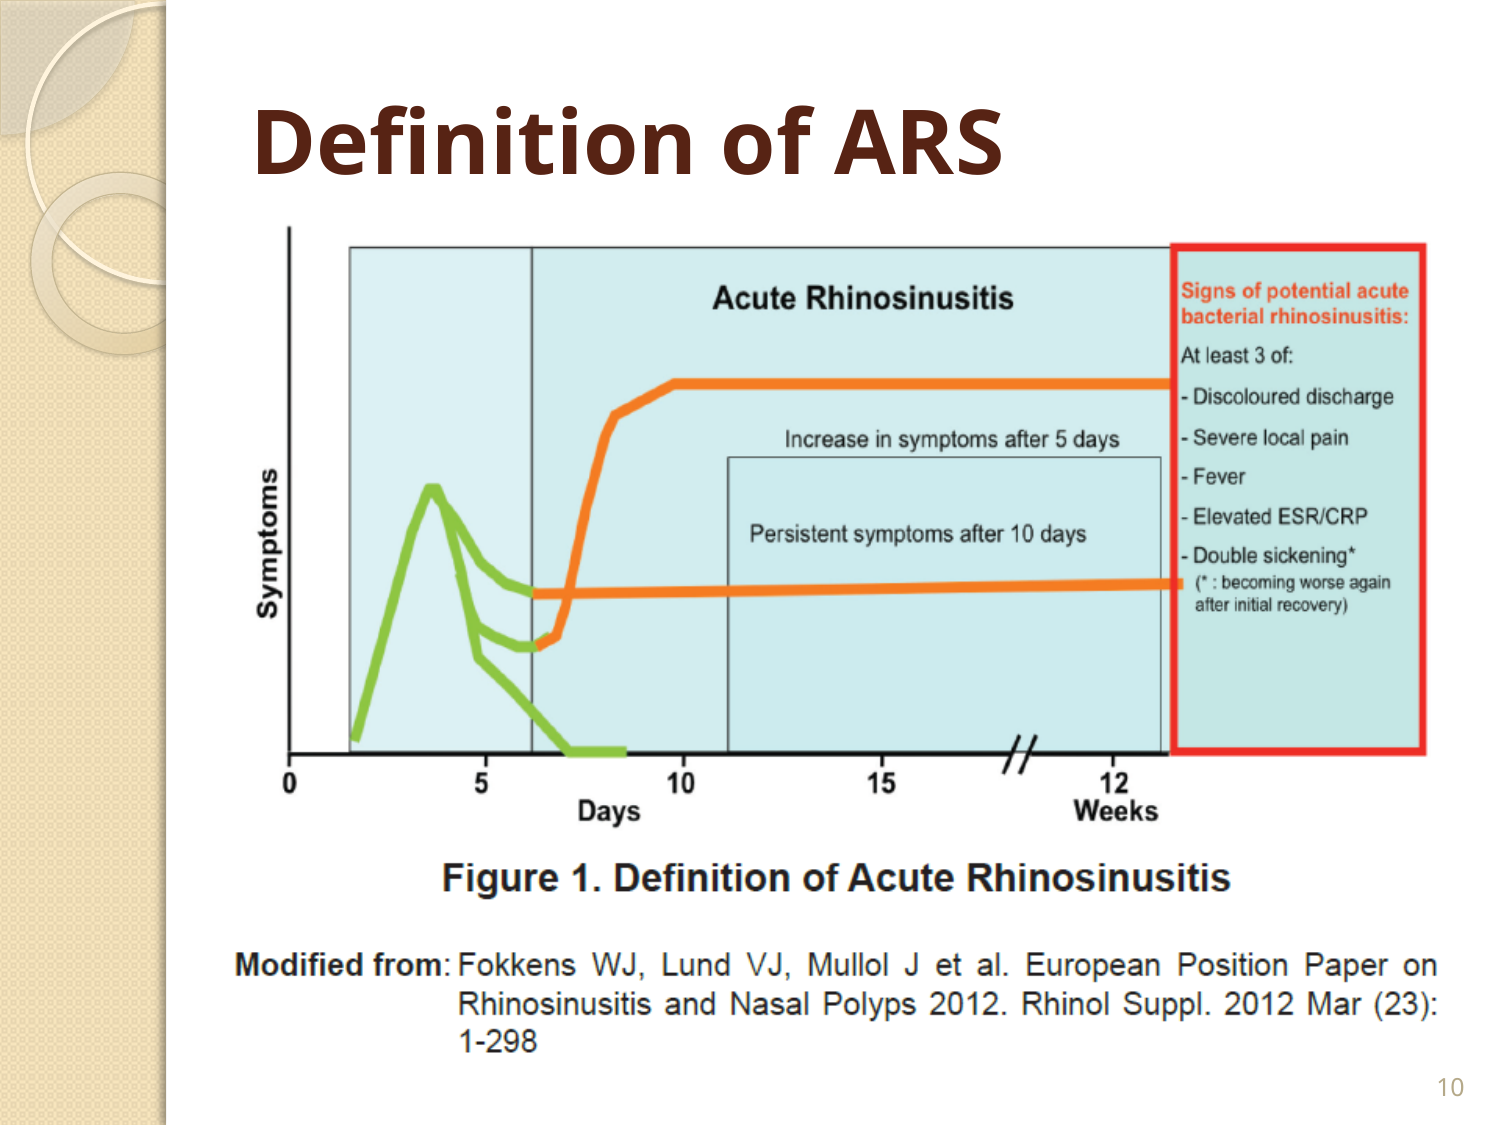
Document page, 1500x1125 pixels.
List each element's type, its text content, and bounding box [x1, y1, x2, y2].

title Definition of ARS [235, 45, 1466, 233]
slide_number 10 [1413, 1034, 1488, 1113]
picture [208, 222, 1459, 1059]
